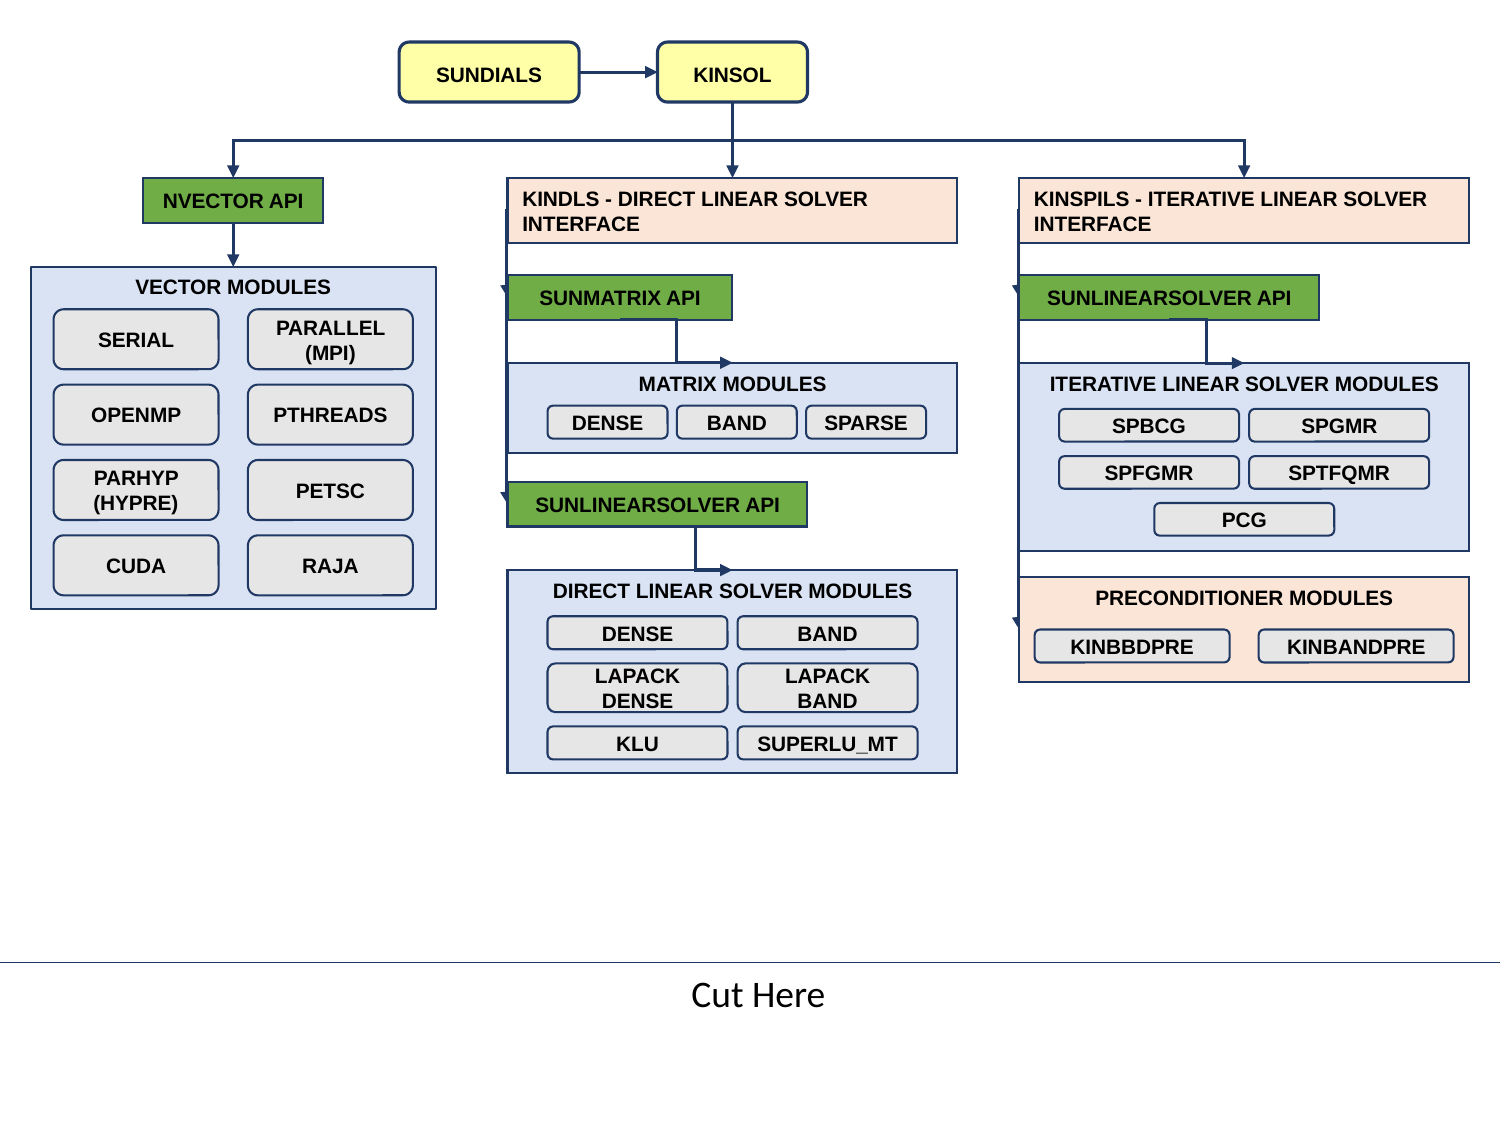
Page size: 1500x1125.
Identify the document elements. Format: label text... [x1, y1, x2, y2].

text_box Cut Here [574, 963, 942, 1023]
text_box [445, 0, 521, 390]
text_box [950, 0, 1027, 396]
text_box SUNDIALS [521, 41, 581, 104]
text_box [507, 177, 958, 773]
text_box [30, 177, 436, 610]
text_box KINSOL [656, 41, 809, 104]
text_box SUNDIALS [398, 41, 445, 104]
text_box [1019, 177, 1470, 682]
